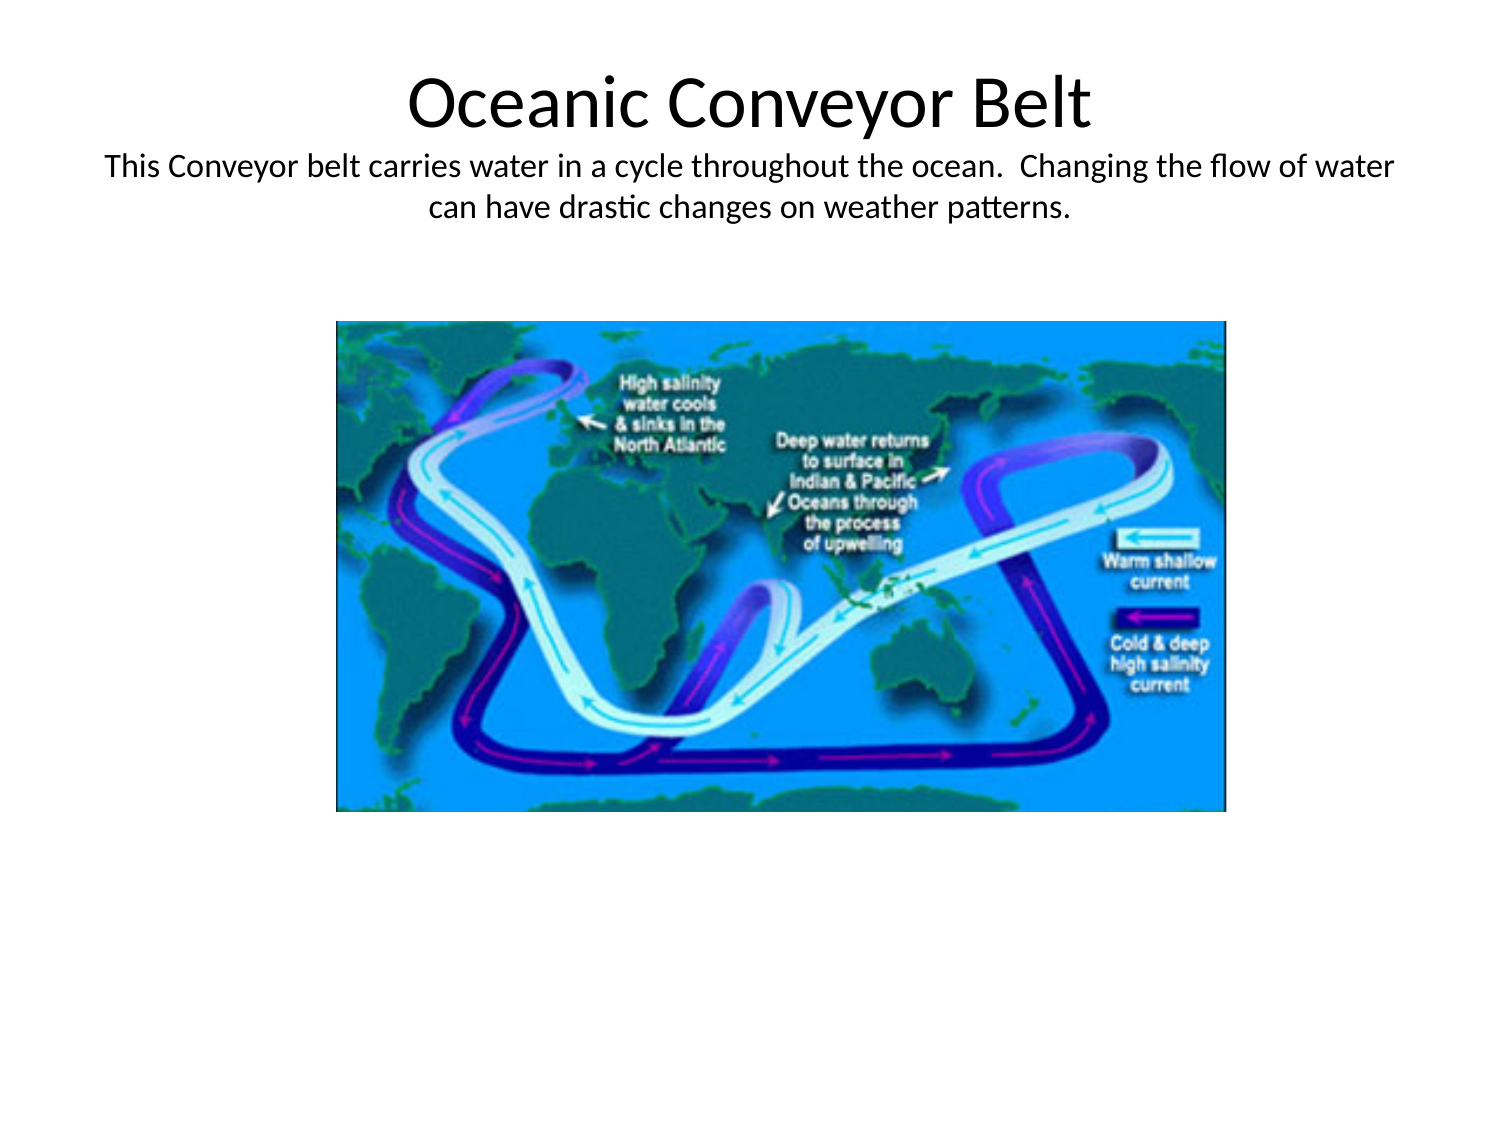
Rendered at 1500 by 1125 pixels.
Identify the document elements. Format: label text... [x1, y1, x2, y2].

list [335, 321, 1227, 812]
title Oceanic Conveyor Belt This Conveyor belt carries water in a cycle throughout the ocean. Changing the flow of water can have drastic changes on weather patterns. [75, 45, 1425, 233]
